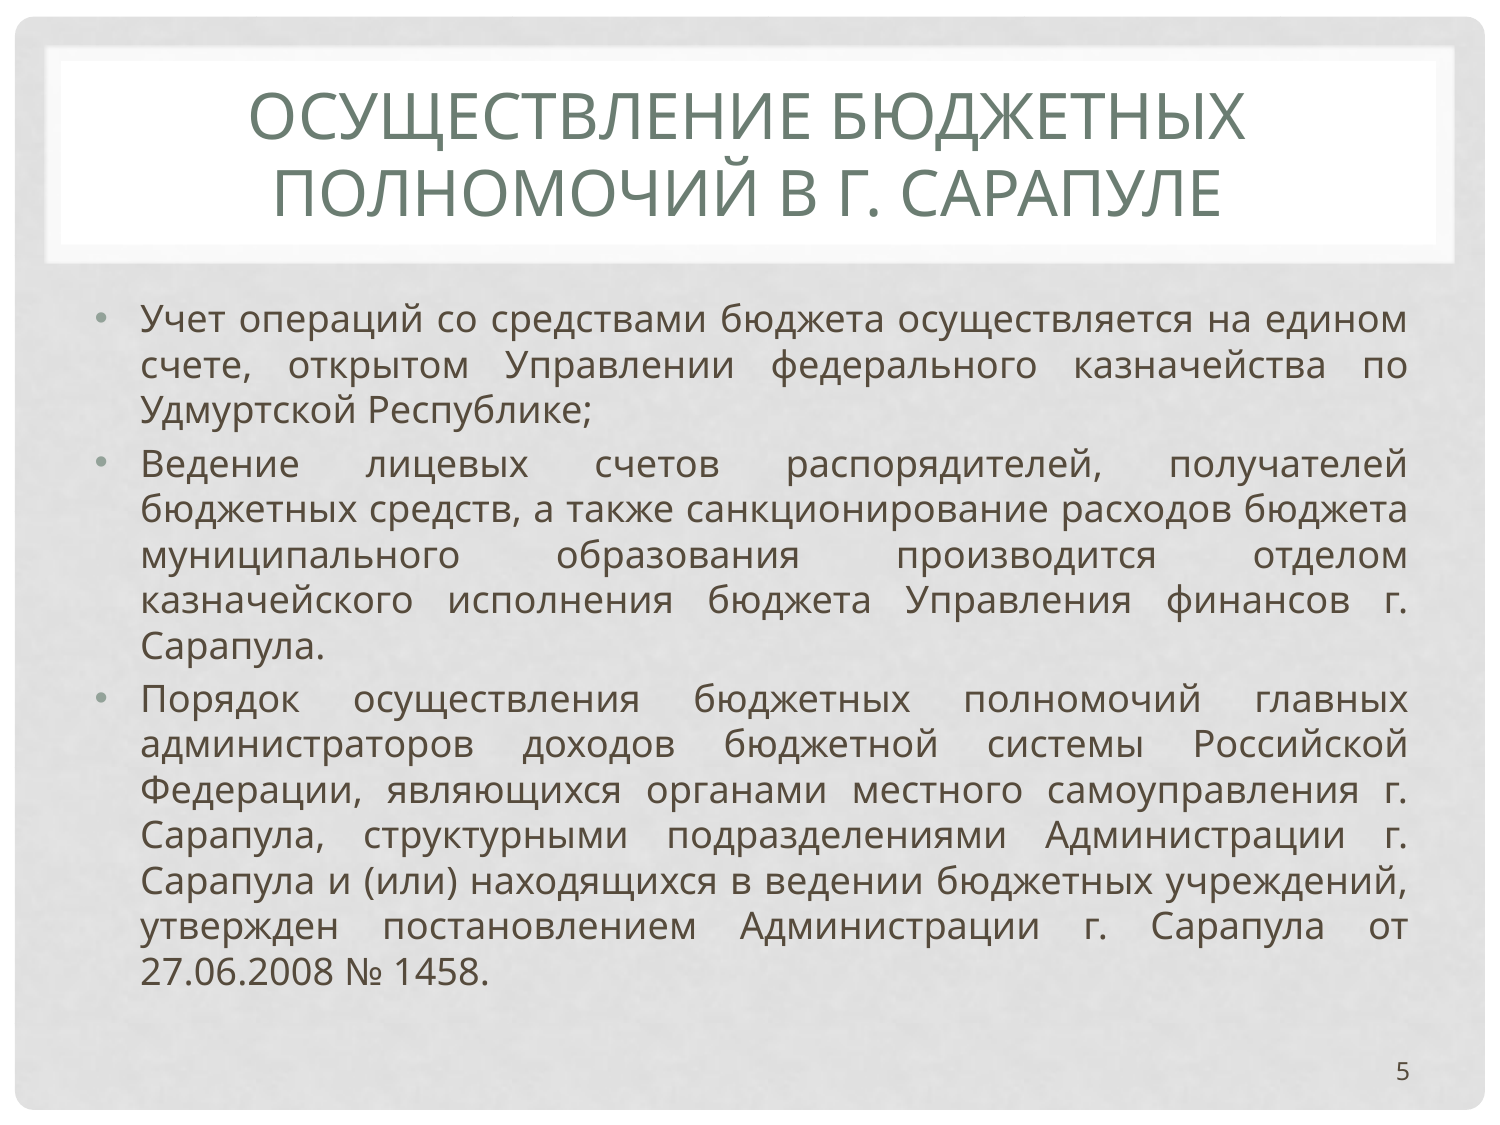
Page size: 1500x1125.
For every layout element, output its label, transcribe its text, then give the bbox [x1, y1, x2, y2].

slide_number 5 [1074, 1042, 1425, 1103]
title Осуществление бюджетных полномочий в г. Сарапуле [69, 66, 1425, 238]
list Учет операций со средствами бюджета осуществляется на едином счете, открытом Управлении федерального казначейства по Удмуртской Республике; Ведение лицевых счетов распорядителей, получателей бюджетных средств, а также санкционирование расходов бюджета муниципального образования производится отделом казначейского исполнения бюджета Управления финансов г. Сарапула. Порядок осуществления бюджетных полномочий главных администраторов доходов бюджетной системы Российской Федерации, являющихся органами местного самоуправления г. Сарапула, структурными подразделениями Администрации г. Сарапула и (или) находящихся в ведении бюджетных учреждений, утвержден постановлением Администрации г. Сарапула от 27.06.2008 № 1458. [75, 287, 1425, 1005]
